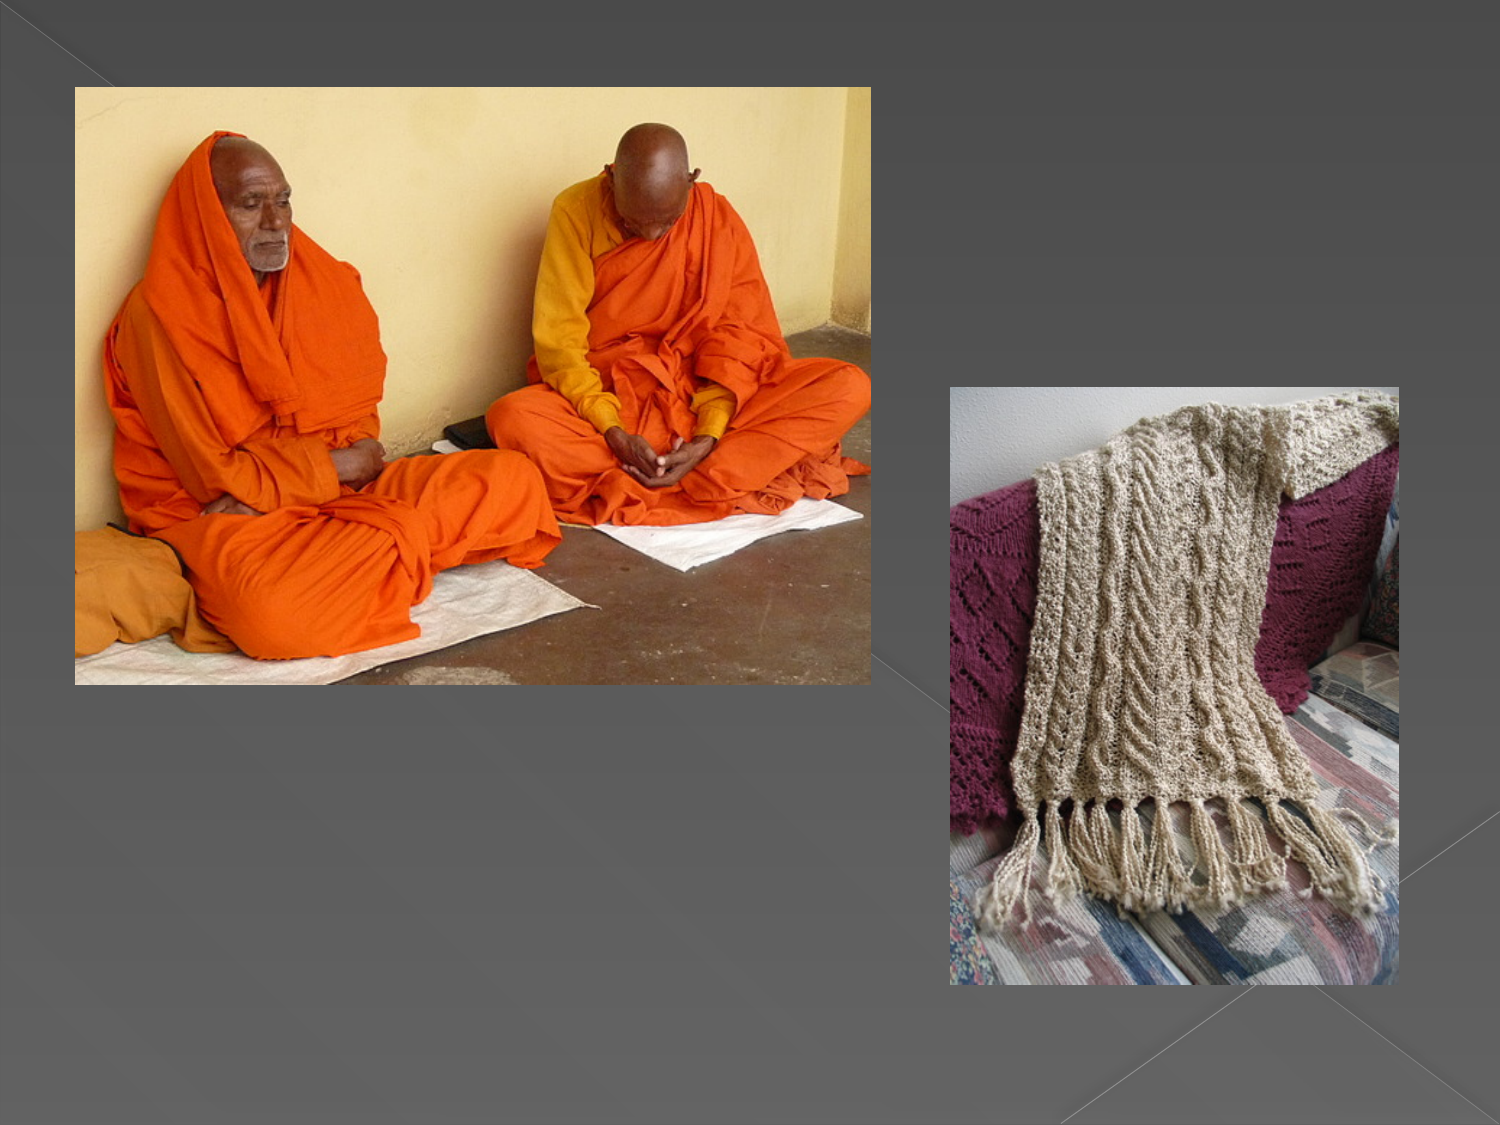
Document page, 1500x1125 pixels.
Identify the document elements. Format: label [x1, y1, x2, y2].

picture [74, 87, 871, 685]
picture [949, 387, 1399, 985]
